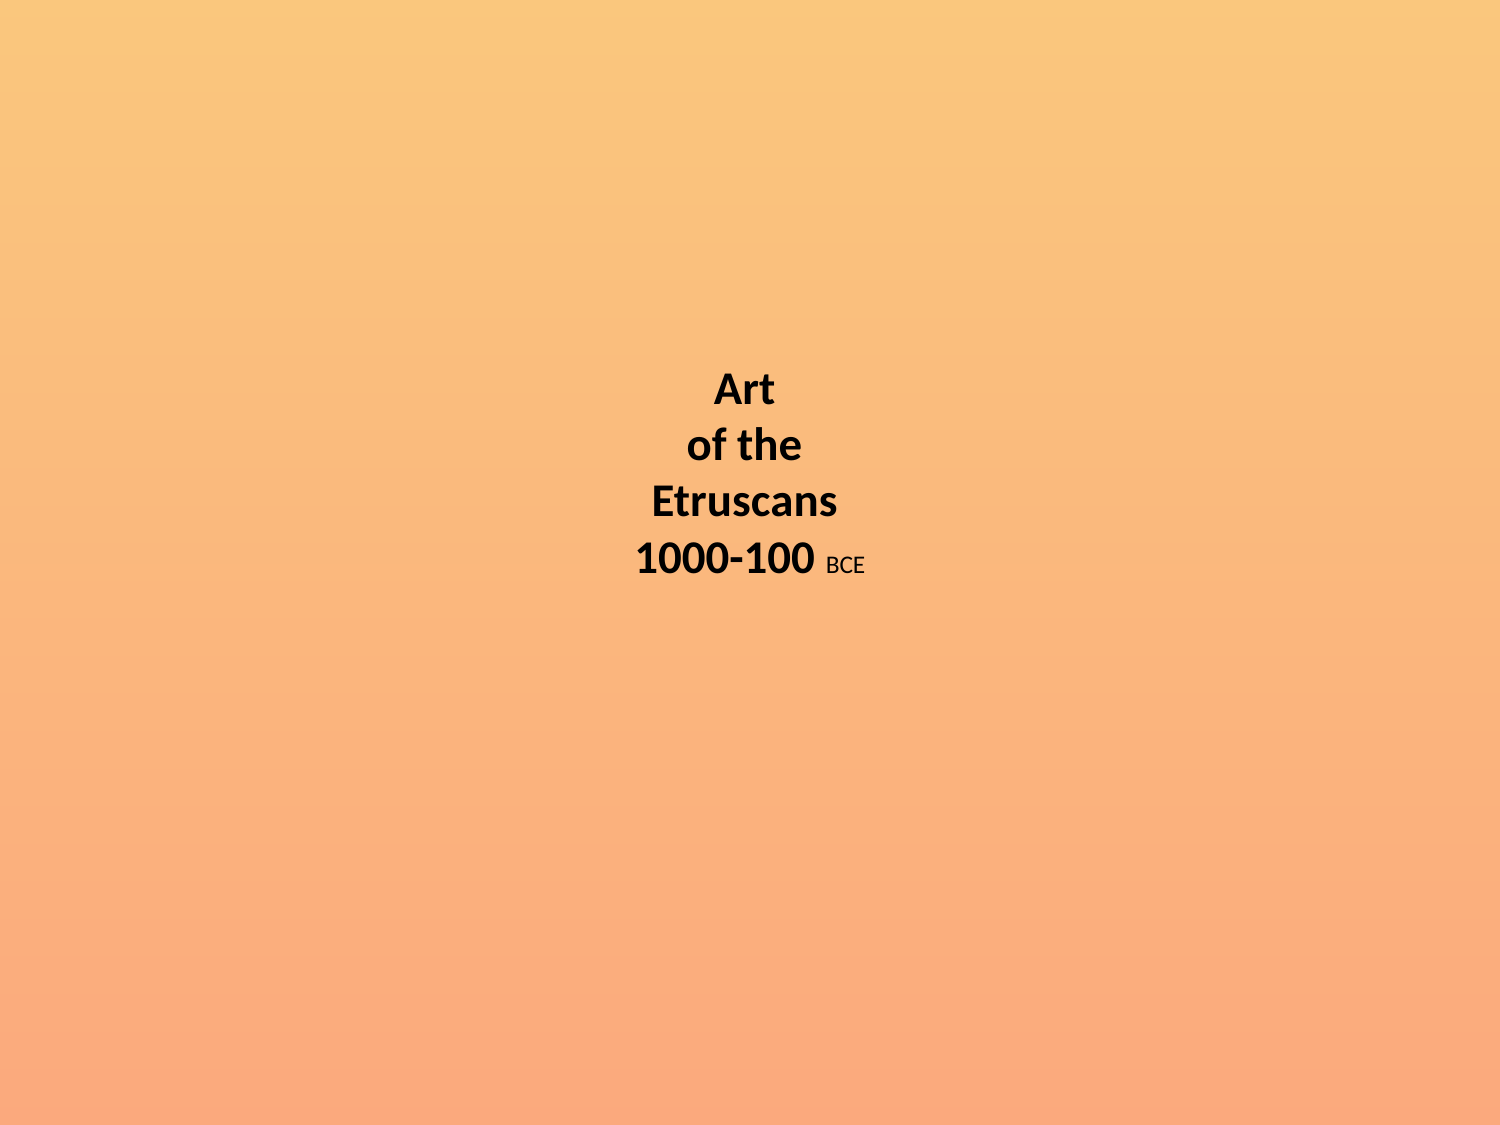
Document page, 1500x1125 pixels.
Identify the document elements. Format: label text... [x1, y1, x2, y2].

title Art of the Etruscans 1000-100 BCE [112, 349, 1388, 591]
